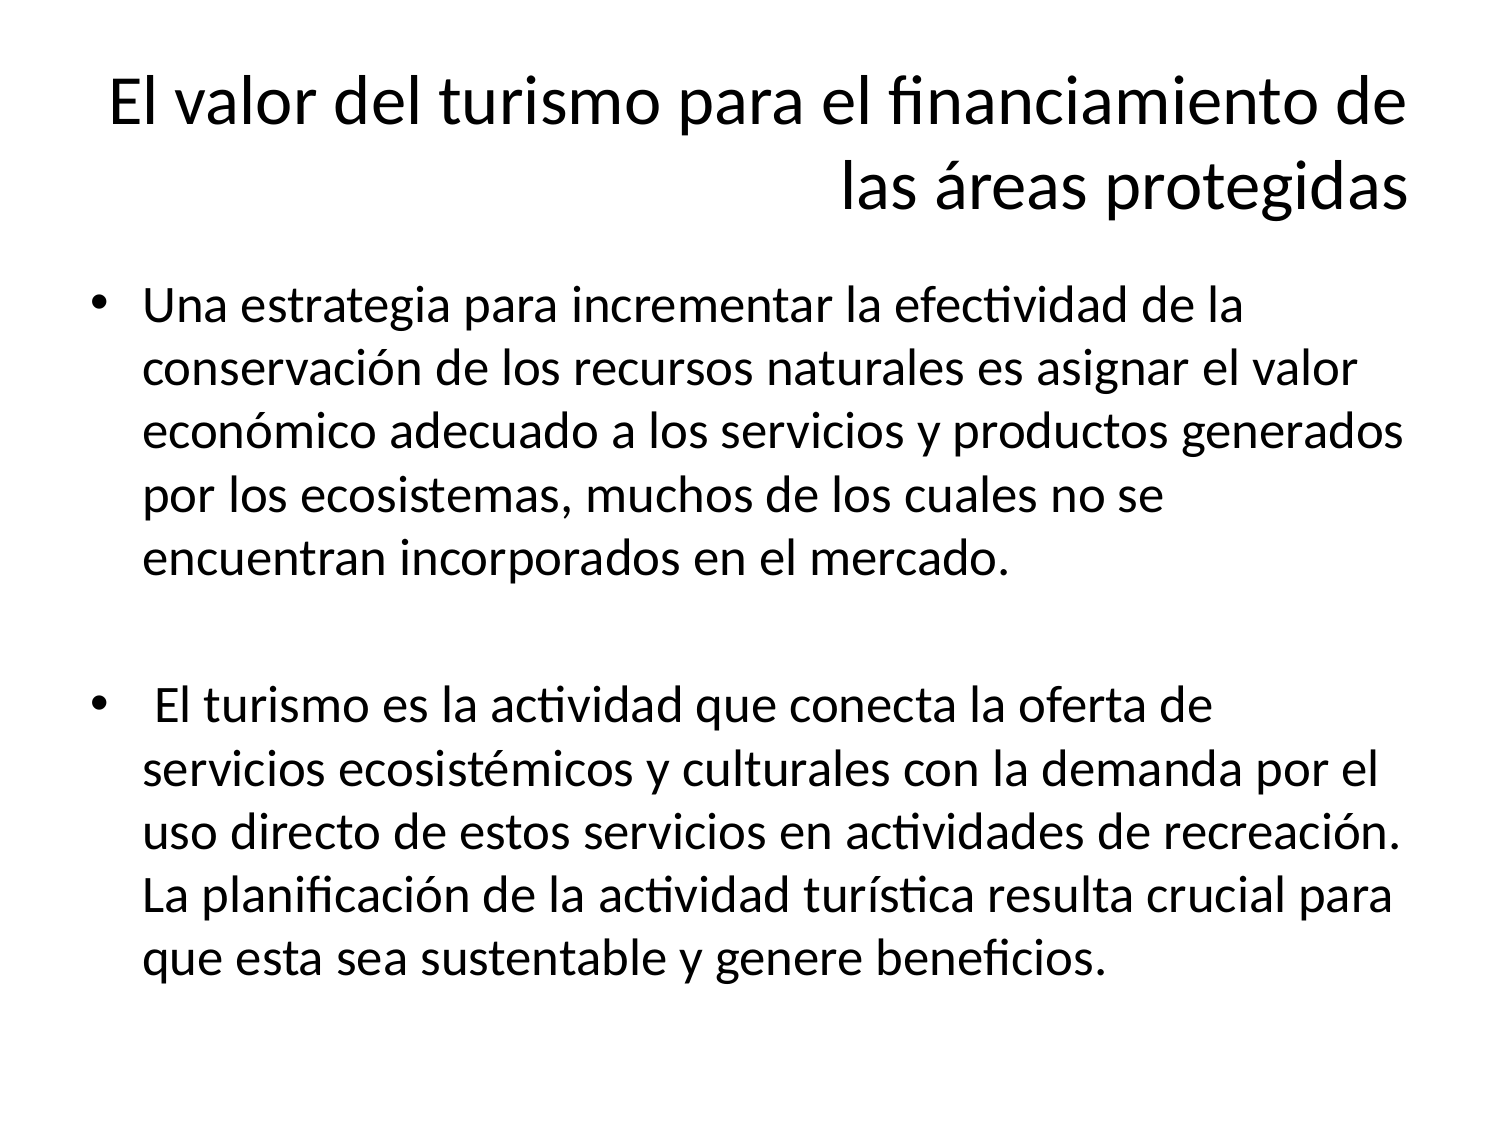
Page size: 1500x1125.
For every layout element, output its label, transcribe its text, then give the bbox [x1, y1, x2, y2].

title El valor del turismo para el financiamiento de las áreas protegidas [75, 45, 1425, 233]
list Una estrategia para incrementar la efectividad de la conservación de los recursos naturales es asignar el valor económico adecuado a los servicios y productos generados por los ecosistemas, muchos de los cuales no se encuentran incorporados en el mercado. El turismo es la actividad que conecta la oferta de servicios ecosistémicos y culturales con la demanda por el uso directo de estos servicios en actividades de recreación. La planificación de la actividad turística resulta crucial para que esta sea sustentable y genere beneficios. [75, 262, 1425, 1005]
